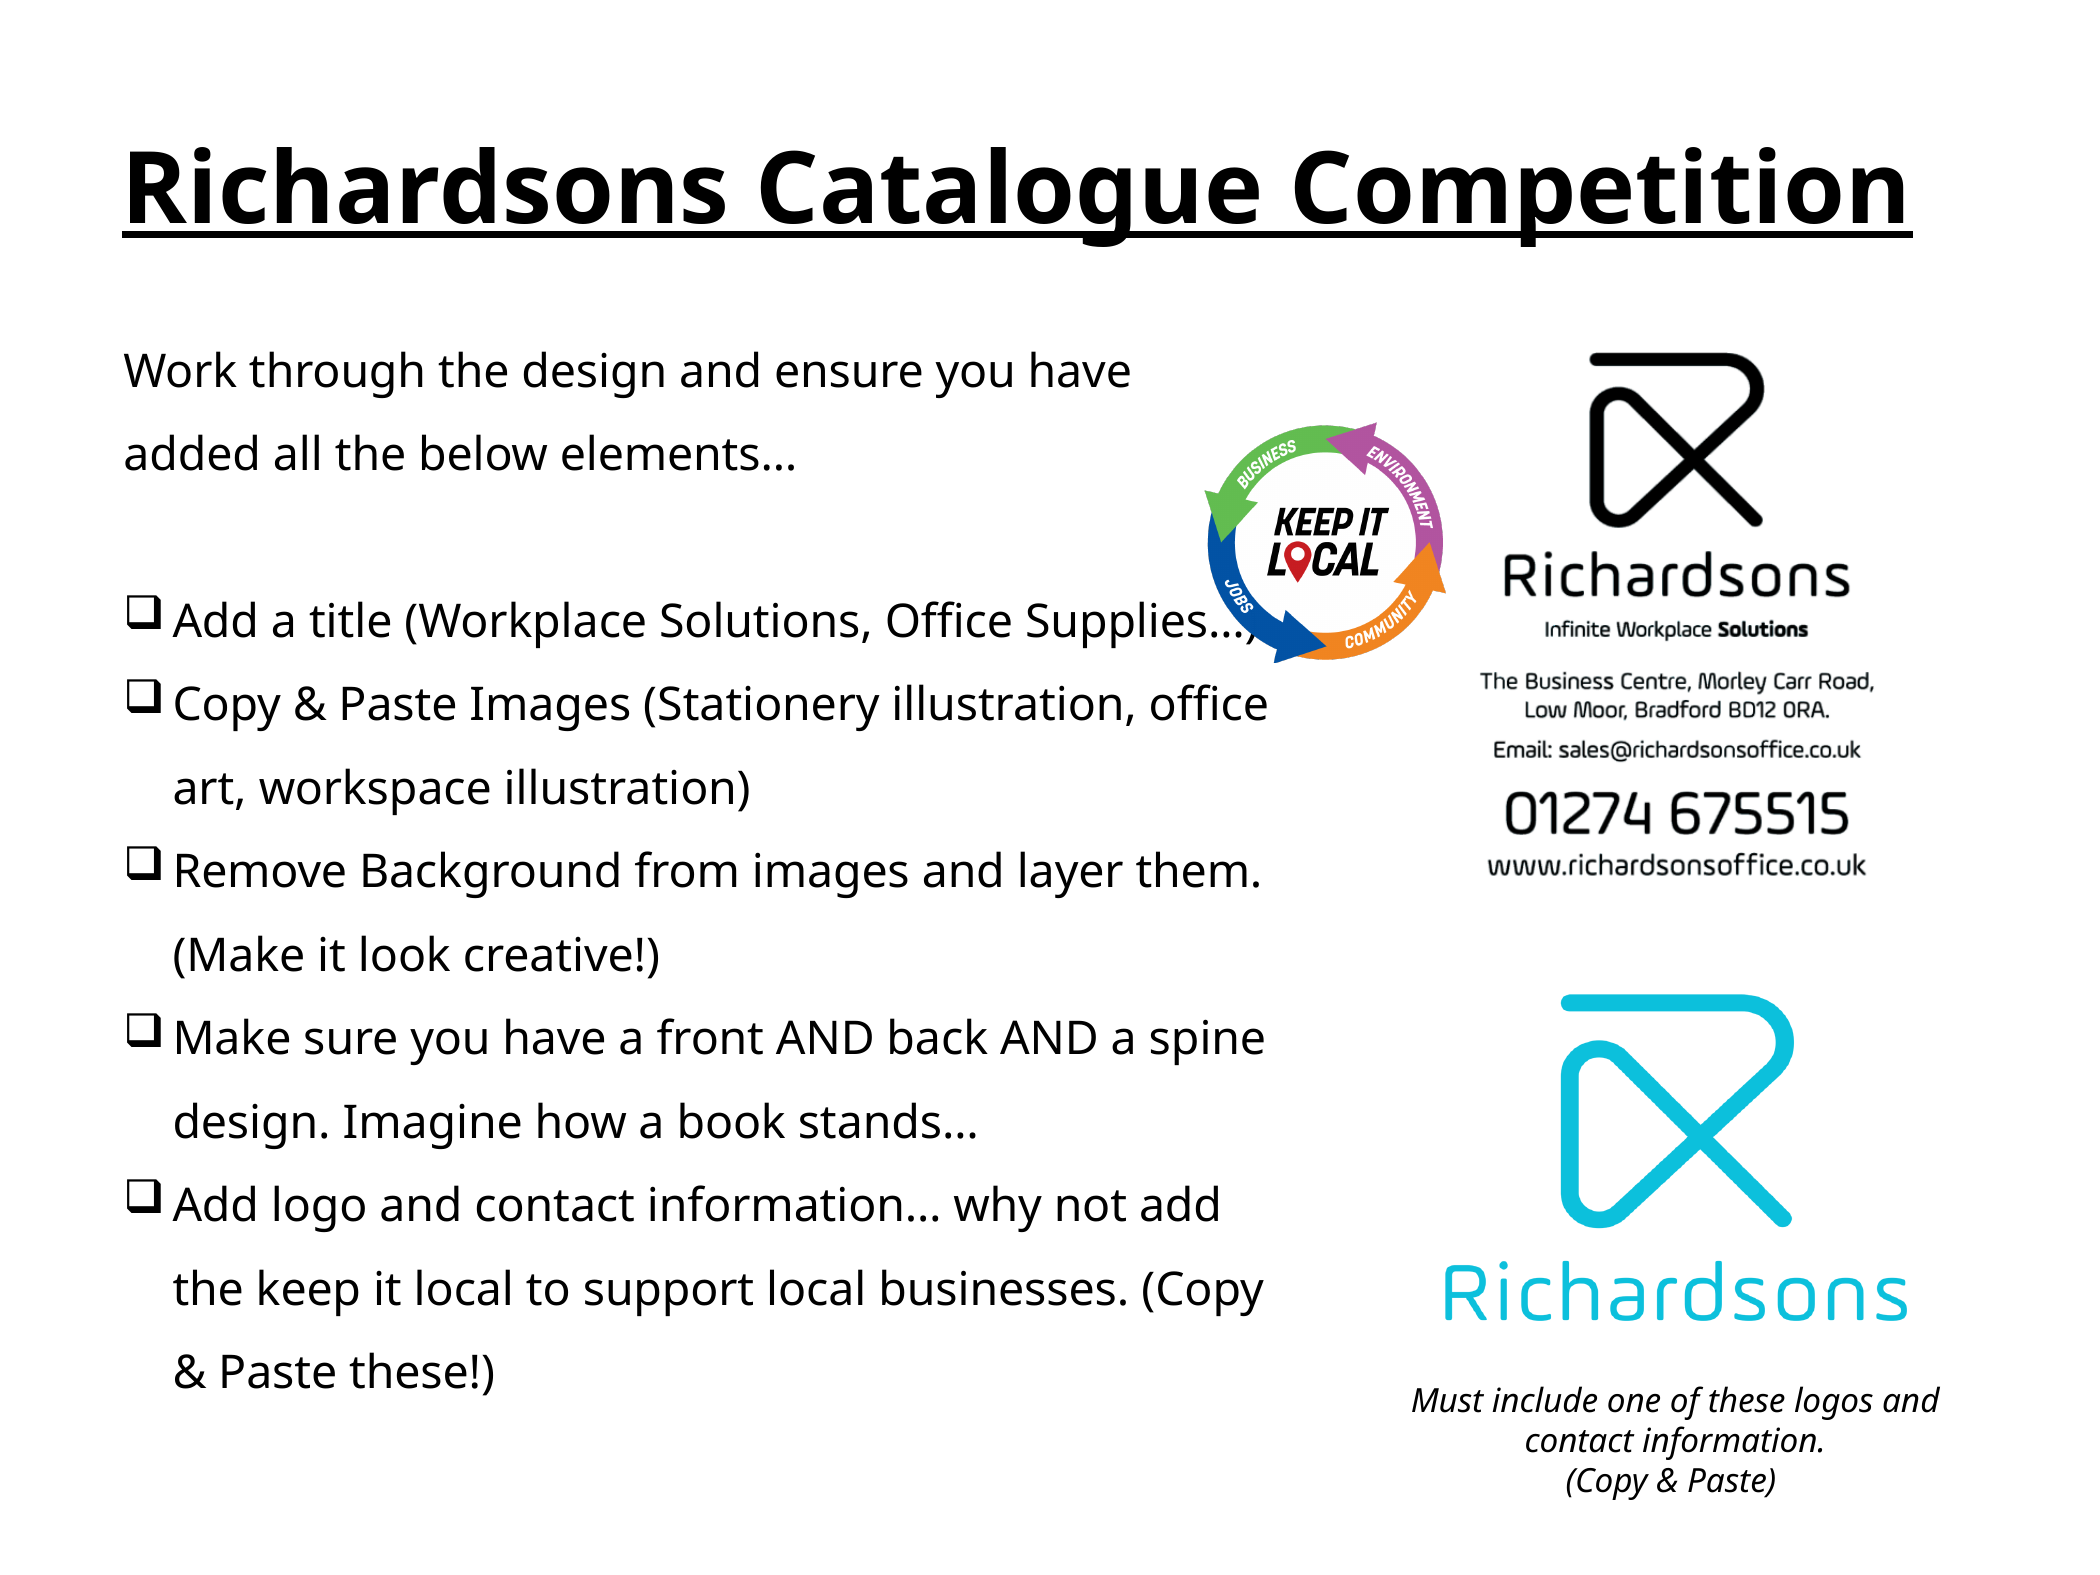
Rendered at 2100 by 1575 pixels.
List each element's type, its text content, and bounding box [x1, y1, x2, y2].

text_box Must include one of these logos and contact information. (Copy & Paste) [1370, 1371, 1982, 1507]
text_box Richardsons Catalogue Competition [106, 115, 1928, 251]
picture [1444, 994, 1907, 1321]
picture [1461, 305, 1890, 912]
picture [1204, 421, 1446, 663]
text_box Work through the design and ensure you have added all the below elements… Add a title (Workplace Solutions, Office Supplies…) Copy & Paste Images (Stationery illustration, office art, workspace illustration) Remove Background from images and layer them. (Make it look creative!) Make sure you have a front AND back AND a spine design. Imagine how a book stands… Add logo and contact information… why not add the keep it local to support local businesses. (Copy & Paste these!) [108, 305, 1286, 1489]
